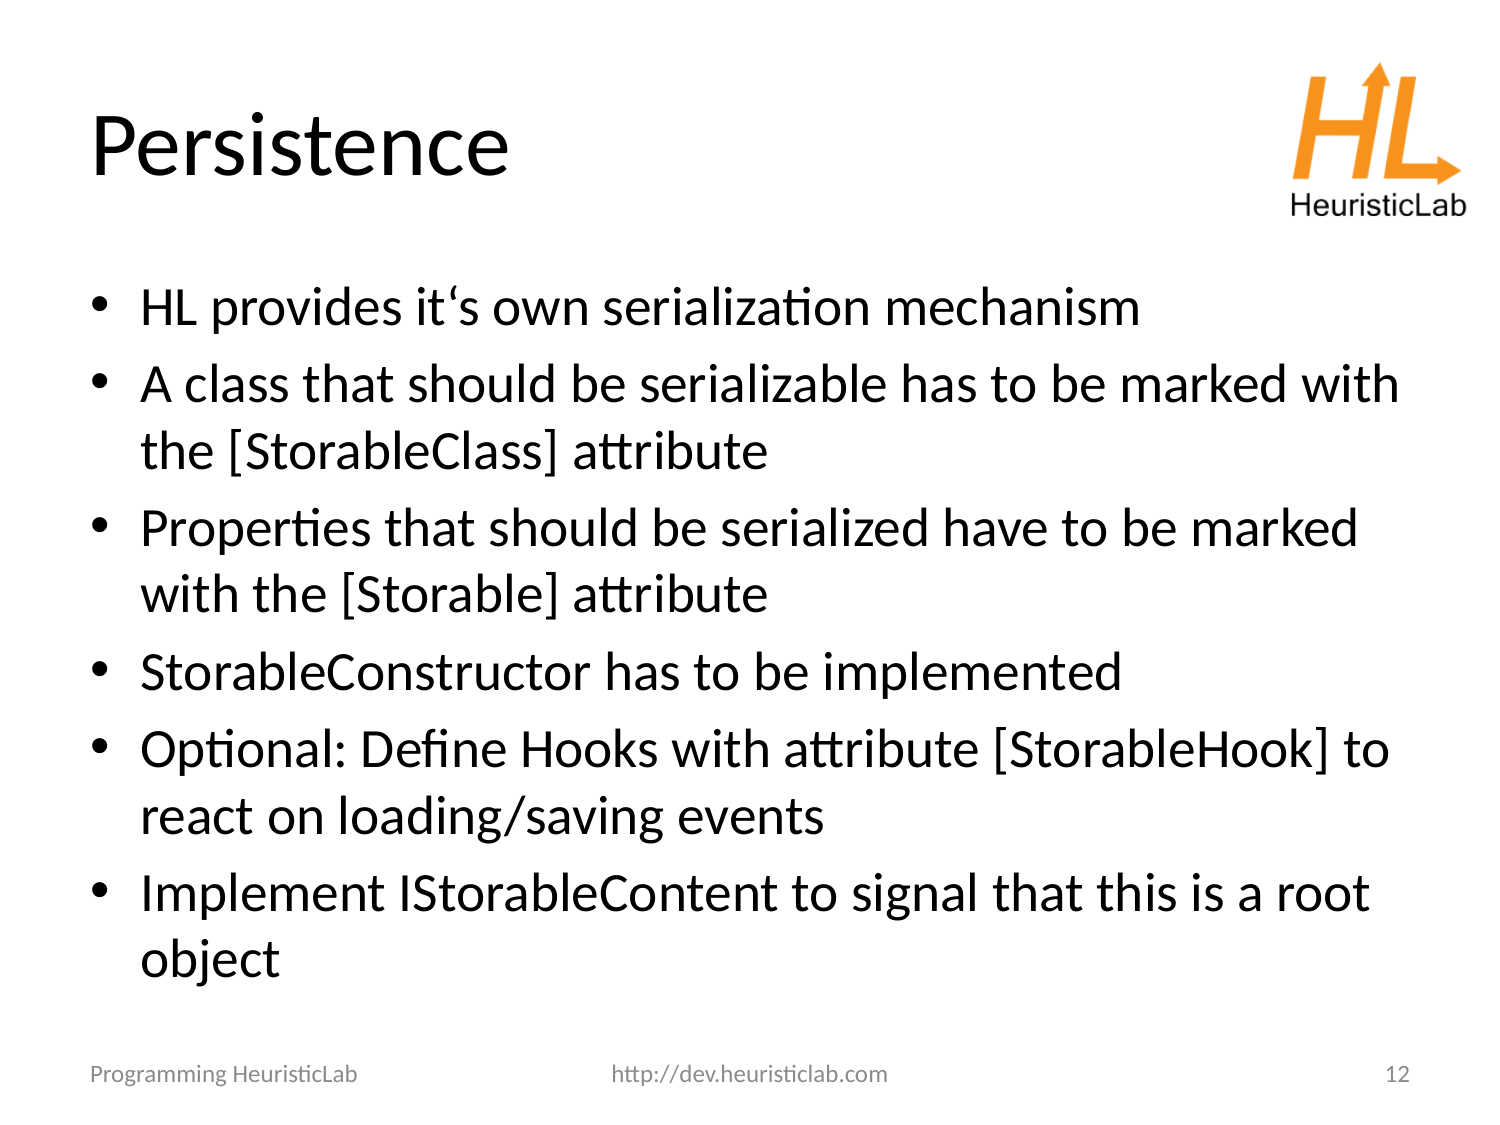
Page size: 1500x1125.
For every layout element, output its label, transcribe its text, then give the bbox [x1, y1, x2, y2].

list HL provides it‘s own serialization mechanism A class that should be serializable has to be marked with the [StorableClass] attribute Properties that should be serialized have to be marked with the [Storable] attribute StorableConstructor has to be implemented Optional: Define Hooks with attribute [StorableHook] to react on loading/saving events Implement IStorableContent to signal that this is a root object [75, 262, 1425, 1005]
slide_number Programming HeuristicLab [75, 1042, 425, 1103]
footer http://dev.heuristiclab.com [512, 1042, 988, 1103]
title Persistence [75, 45, 1282, 233]
picture [1281, 27, 1474, 244]
slide_number 12 [1074, 1042, 1425, 1103]
